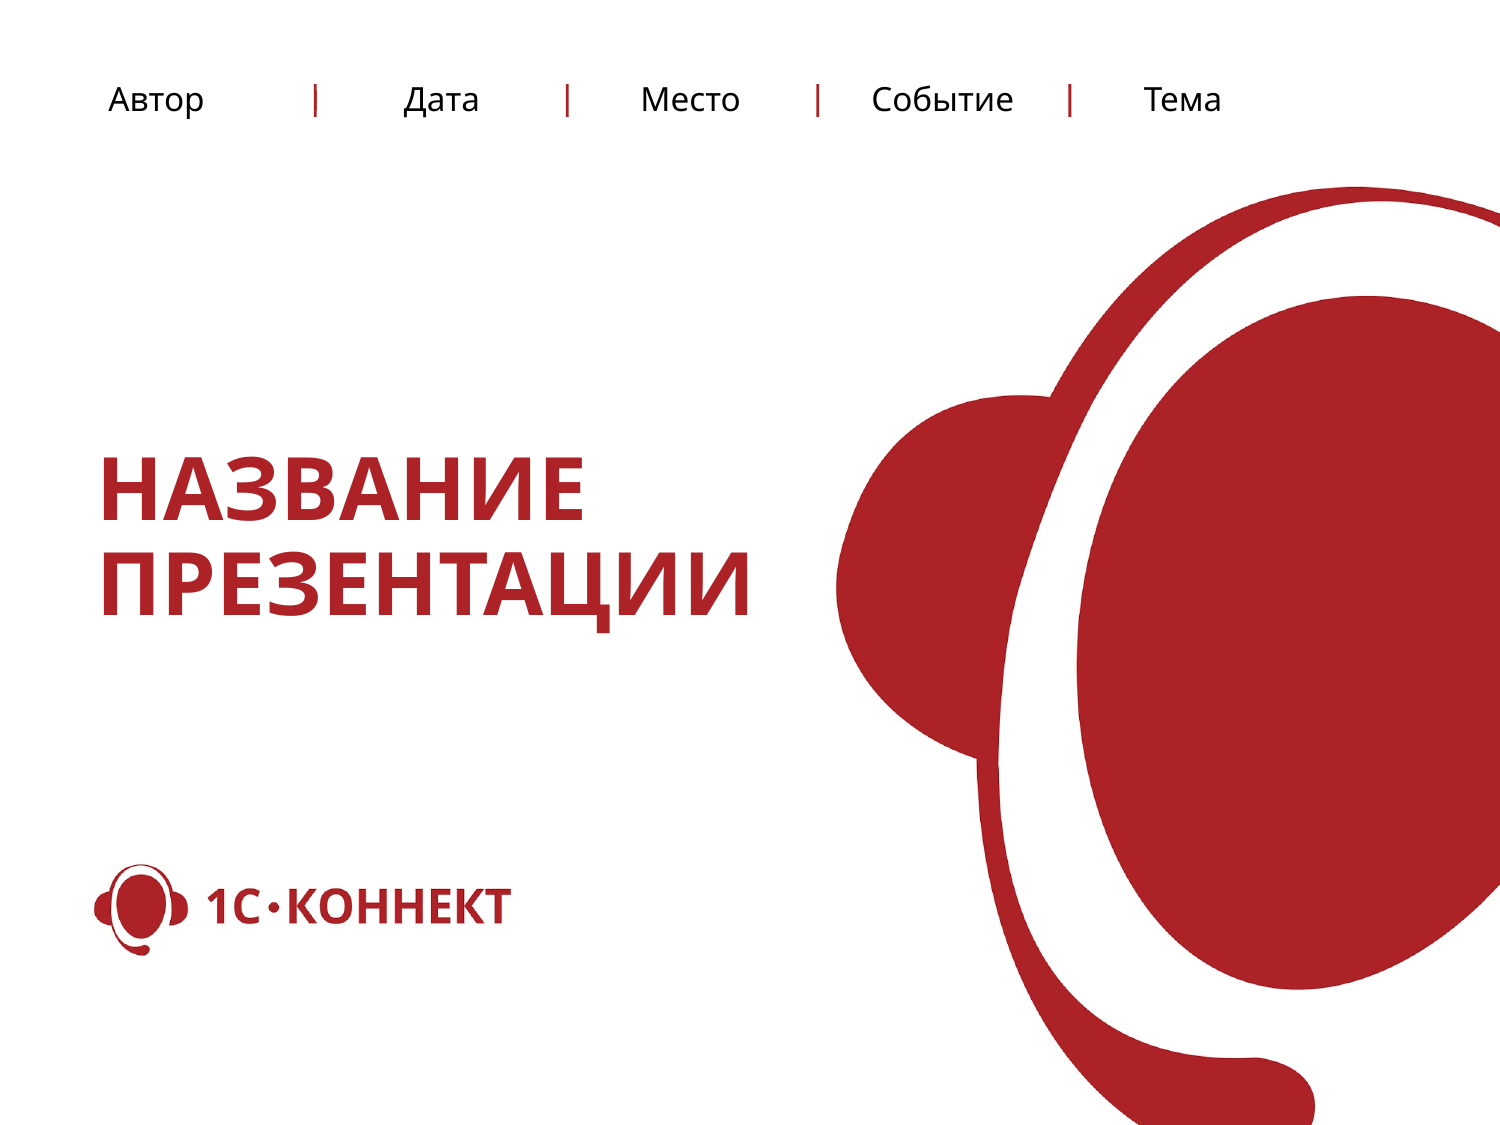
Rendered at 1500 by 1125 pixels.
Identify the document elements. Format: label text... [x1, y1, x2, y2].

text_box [33, 60, 1265, 141]
title НАЗВАНИЕ ПРЕЗЕНТАЦИИ [81, 437, 878, 666]
picture [0, 0, 1500, 1125]
